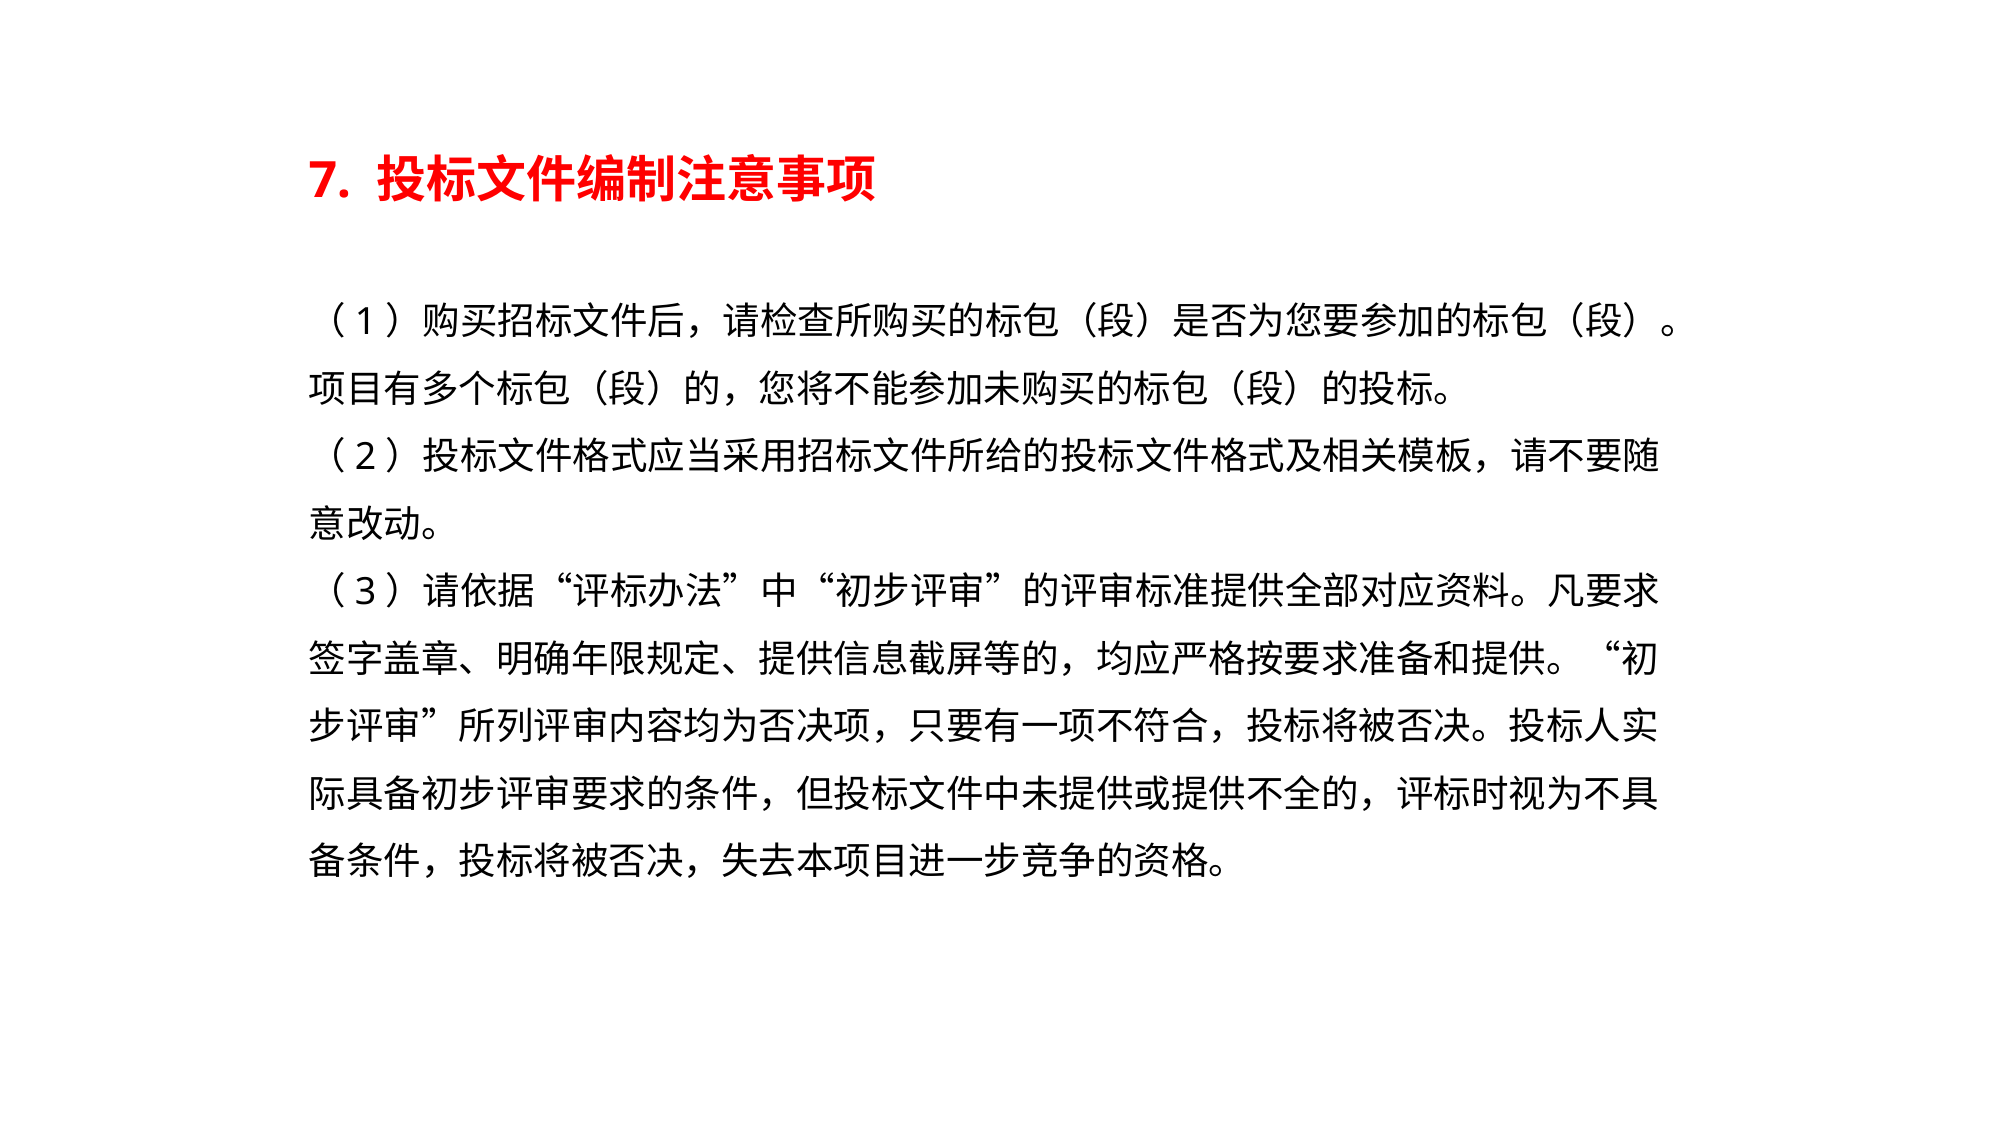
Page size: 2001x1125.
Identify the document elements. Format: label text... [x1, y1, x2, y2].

text_box 7. 投标文件编制注意事项 （1）购买招标文件后，请检查所购买的标包（段）是否为您要参加的标包（段）。项目有多个标包（段）的，您将不能参加未购买的标包（段）的投标。 （2）投标文件格式应当采用招标文件所给的投标文件格式及相关模板，请不要随意改动。 （3）请依据“评标办法”中“初步评审”的评审标准提供全部对应资料。凡要求签字盖章、明确年限规定、提供信息截屏等的，均应严格按要求准备和提供。“初步评审”所列评审内容均为否决项，只要有一项不符合，投标将被否决。投标人实际具备初步评审要求的条件，但投标文件中未提供或提供不全的，评标时视为不具备条件，投标将被否决，失去本项目进一步竞争的资格。 [293, 109, 1707, 890]
